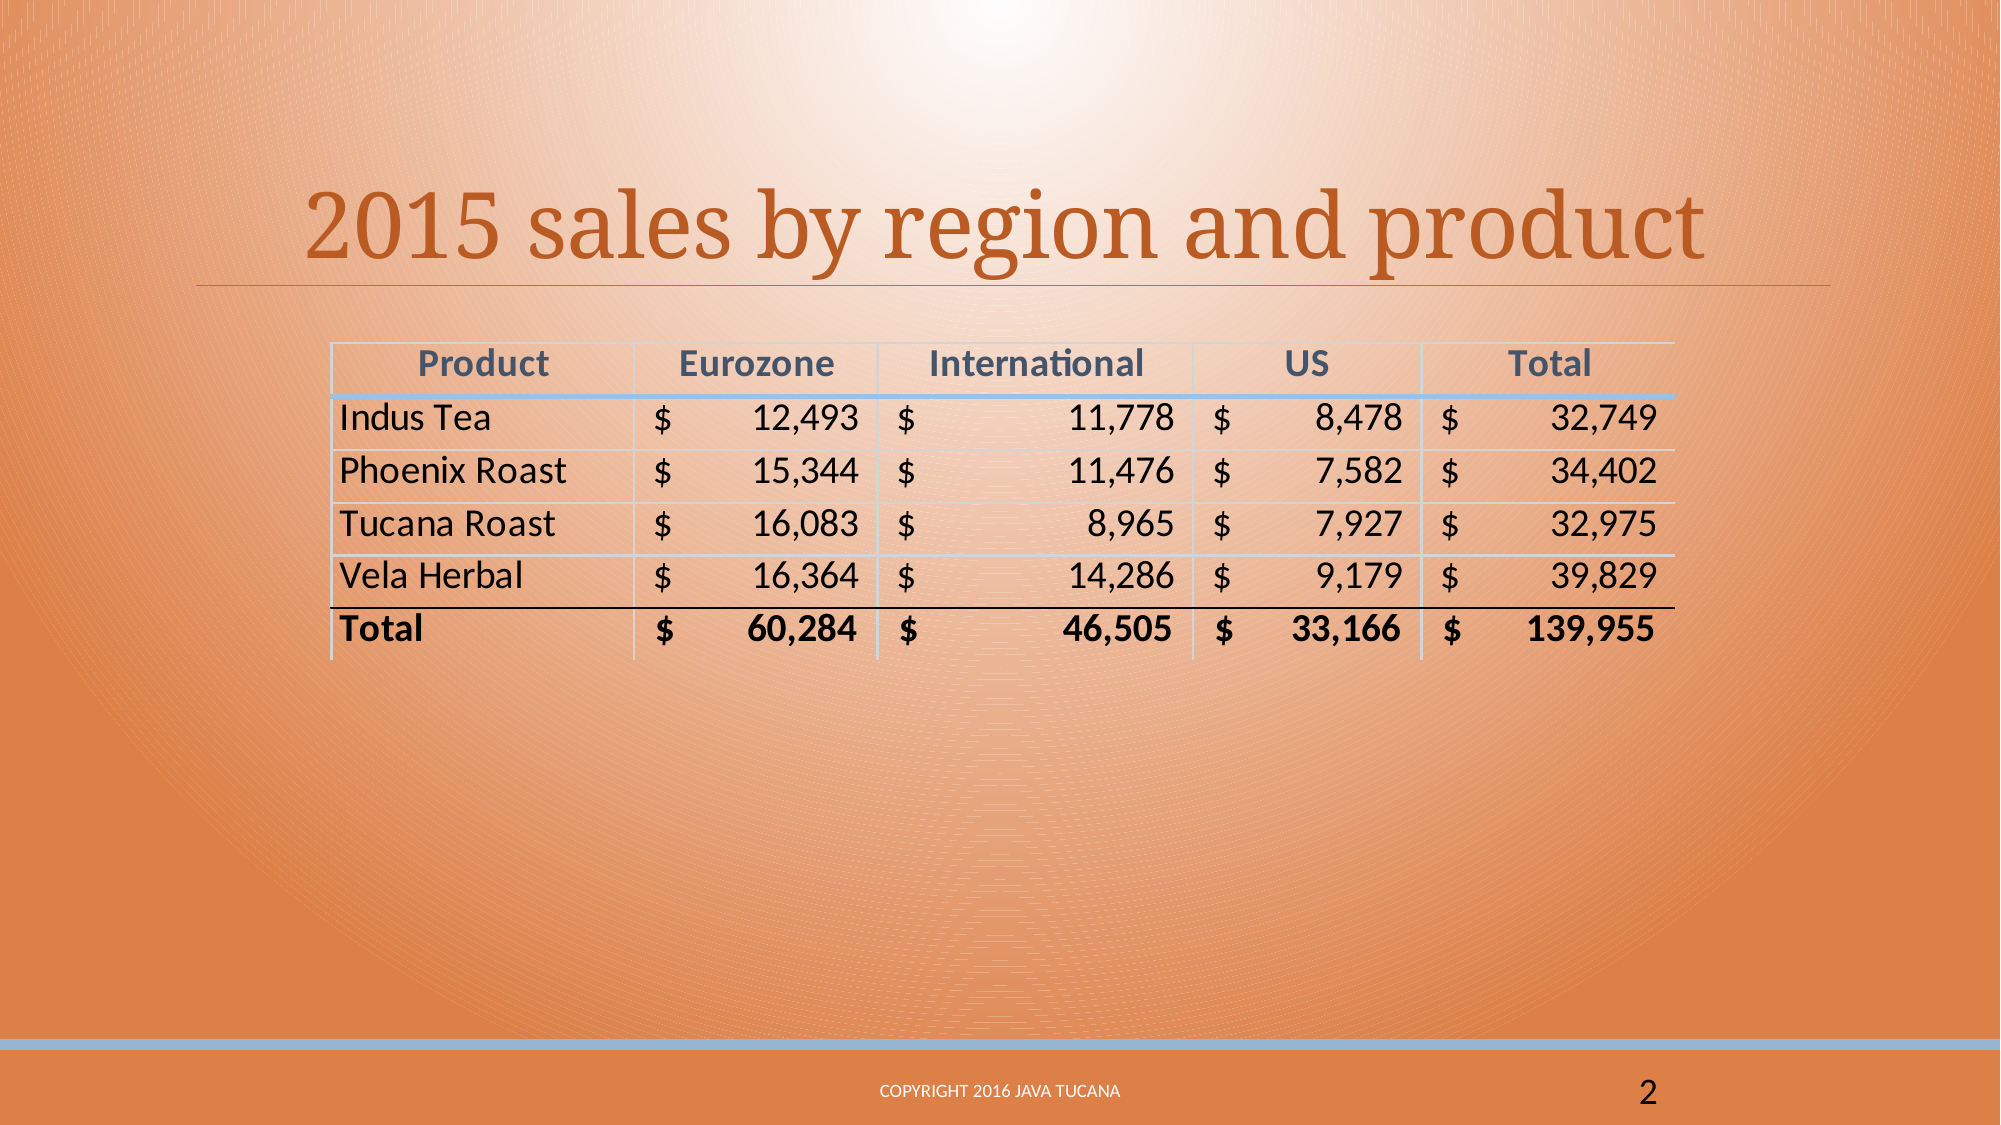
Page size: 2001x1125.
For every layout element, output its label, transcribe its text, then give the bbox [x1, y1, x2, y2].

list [329, 341, 1678, 663]
slide_number 2 [1624, 1059, 1840, 1120]
title 2015 sales by region and product [180, 47, 1830, 285]
footer Copyright 2016 Java Tucana [604, 1059, 1396, 1120]
